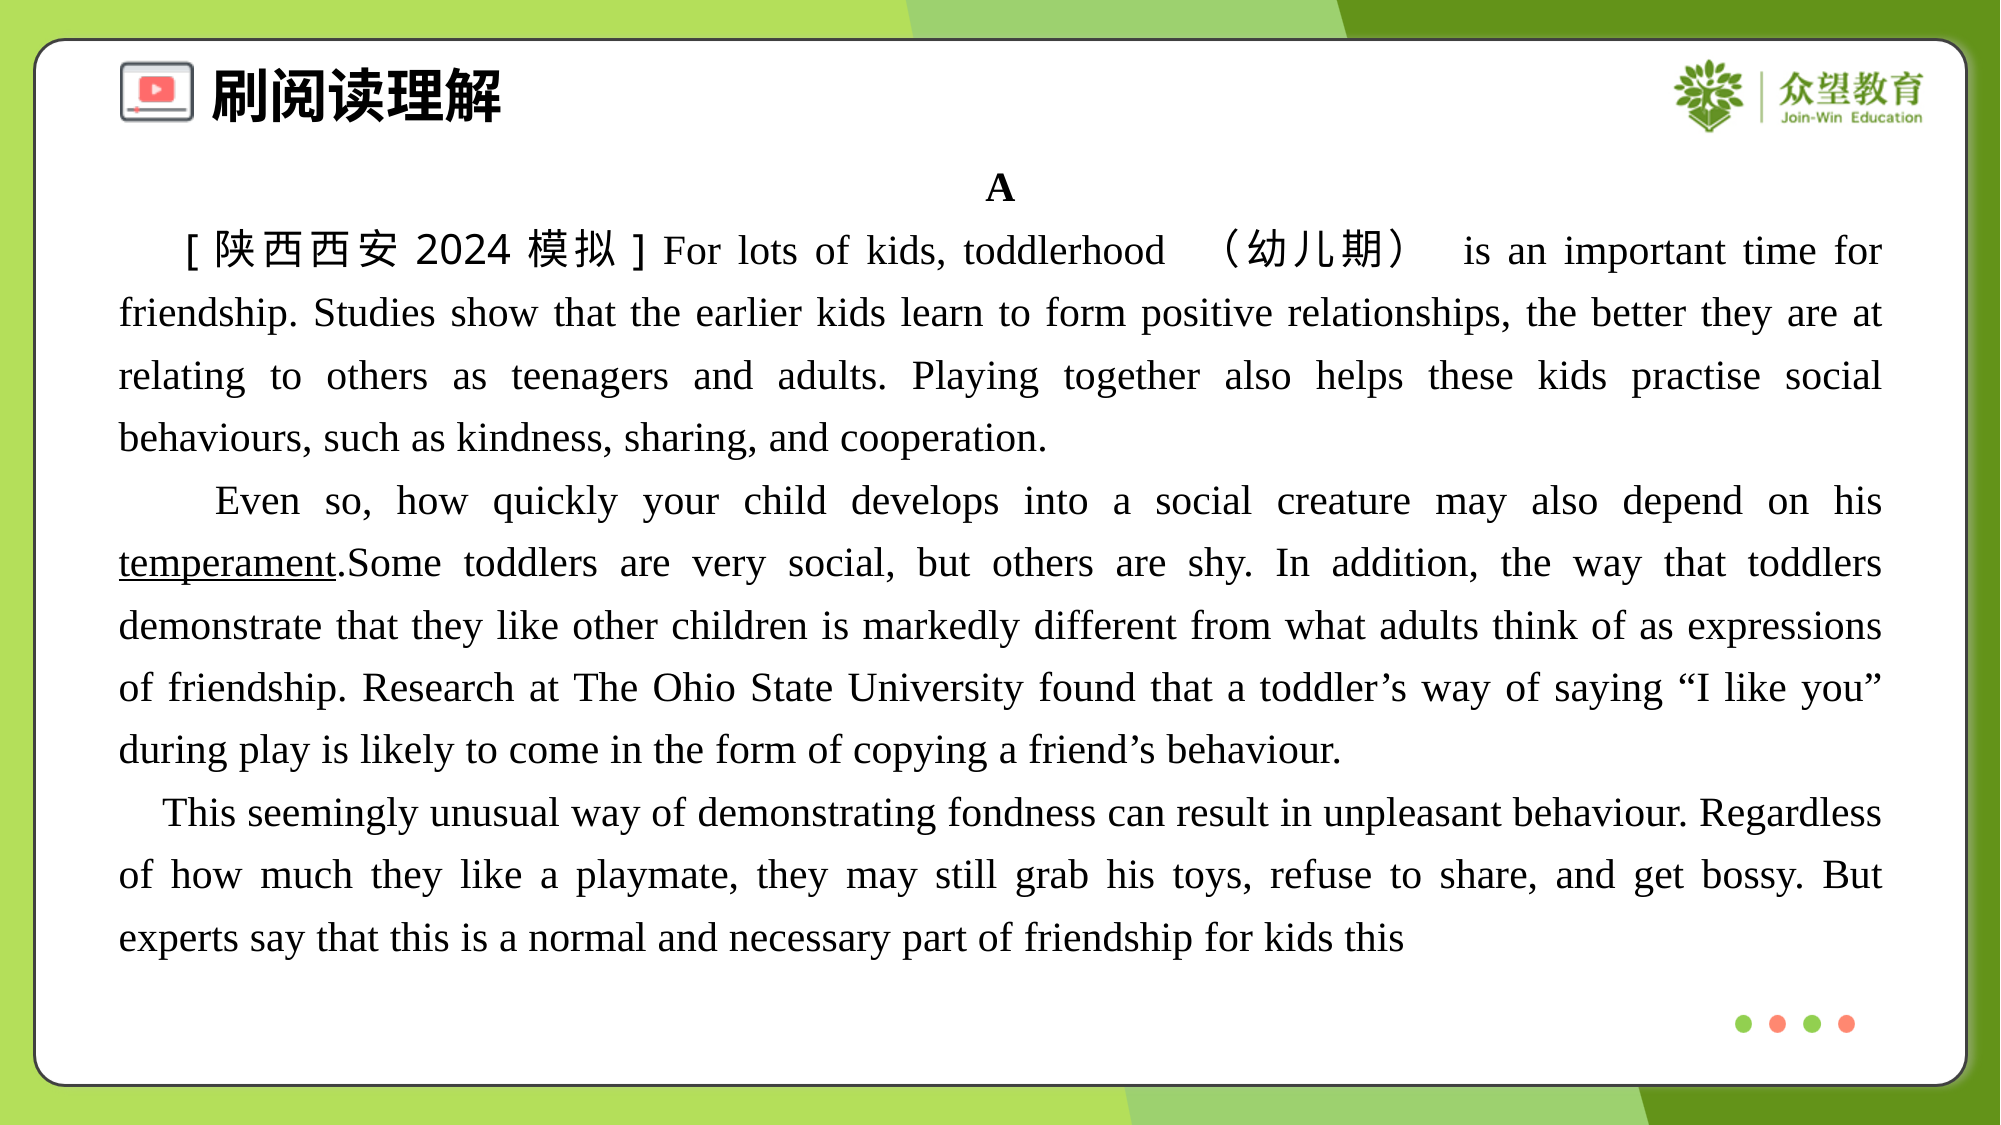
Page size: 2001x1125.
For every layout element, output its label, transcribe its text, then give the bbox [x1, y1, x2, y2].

picture [0, 0, 2000, 1125]
text_box A [陕西西安2024模拟] For lots of kids, toddlerhood （幼儿期） is an important time for friendship. Studies show that the earlier kids learn to form positive relationships, the better they are at relating to others as teenagers and adults. Playing together also helps these kids practise social behaviours, such as kindness, sharing, and cooperation. Even so, how quickly your child develops into a social creature may also depend on his temperament.Some toddlers are very social, but others are shy. In addition, the way that toddlers demonstrate that they like other children is markedly different from what adults think of as expressions of friendship. Research at The Ohio State University found that a toddler’s way of saying “I like you” during play is likely to come in the form of copying a friend’s behaviour. This seemingly unusual way of demonstrating fondness can result in unpleasant behaviour. Regardless of how much they like a playmate, they may still grab his toys, refuse to share, and get bossy. But experts say that this is a normal and necessary part of friendship for kids this [118, 147, 1883, 955]
